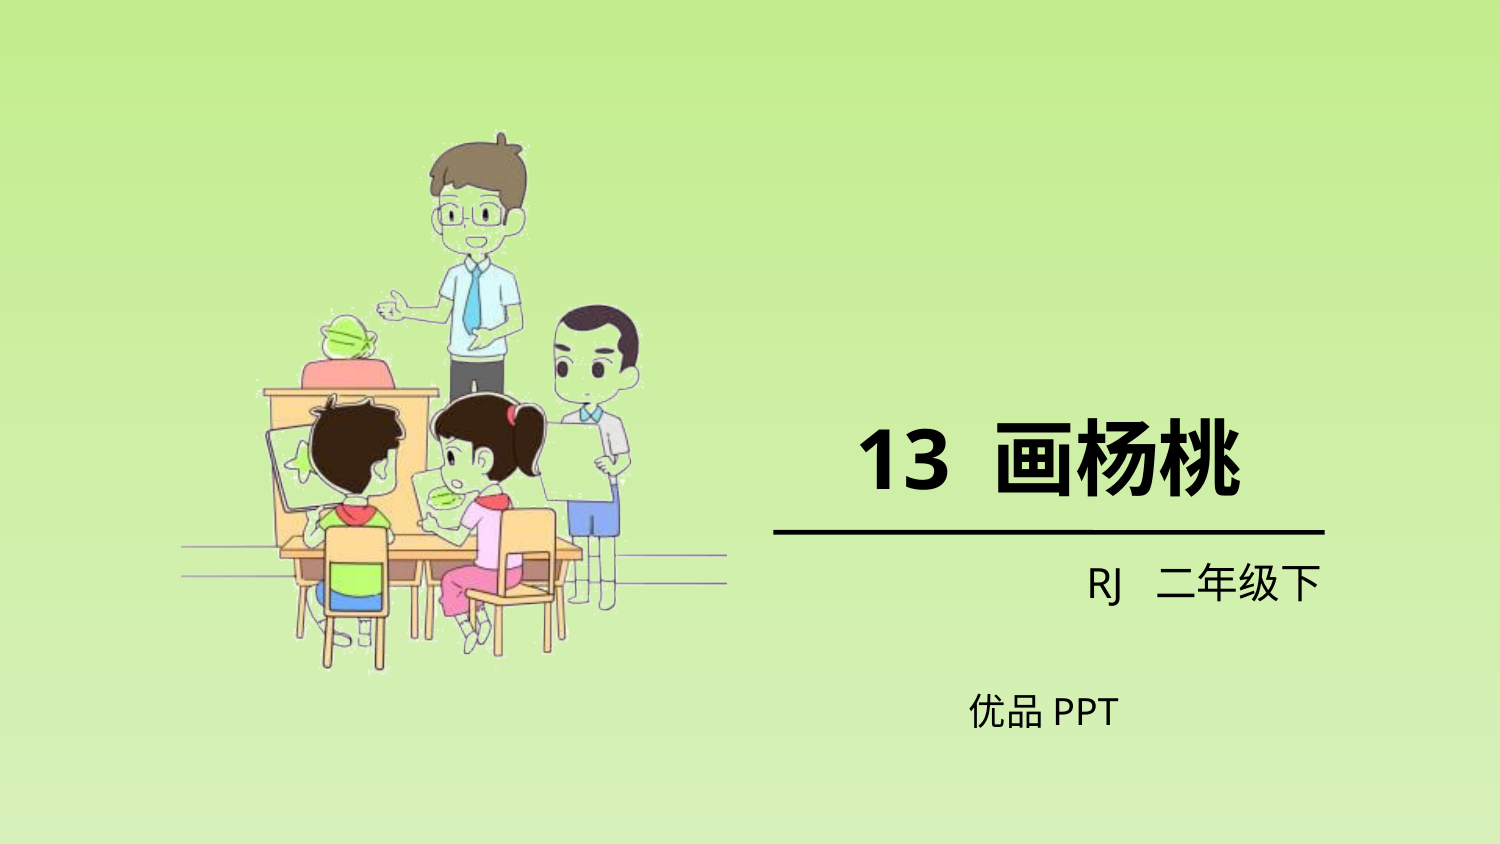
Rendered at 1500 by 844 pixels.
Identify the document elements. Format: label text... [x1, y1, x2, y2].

text_box 13 画杨桃 [773, 399, 1325, 514]
text_box 优品PPT [953, 675, 1247, 741]
text_box RJ 二年级下 [1025, 549, 1384, 614]
picture [181, 129, 727, 675]
